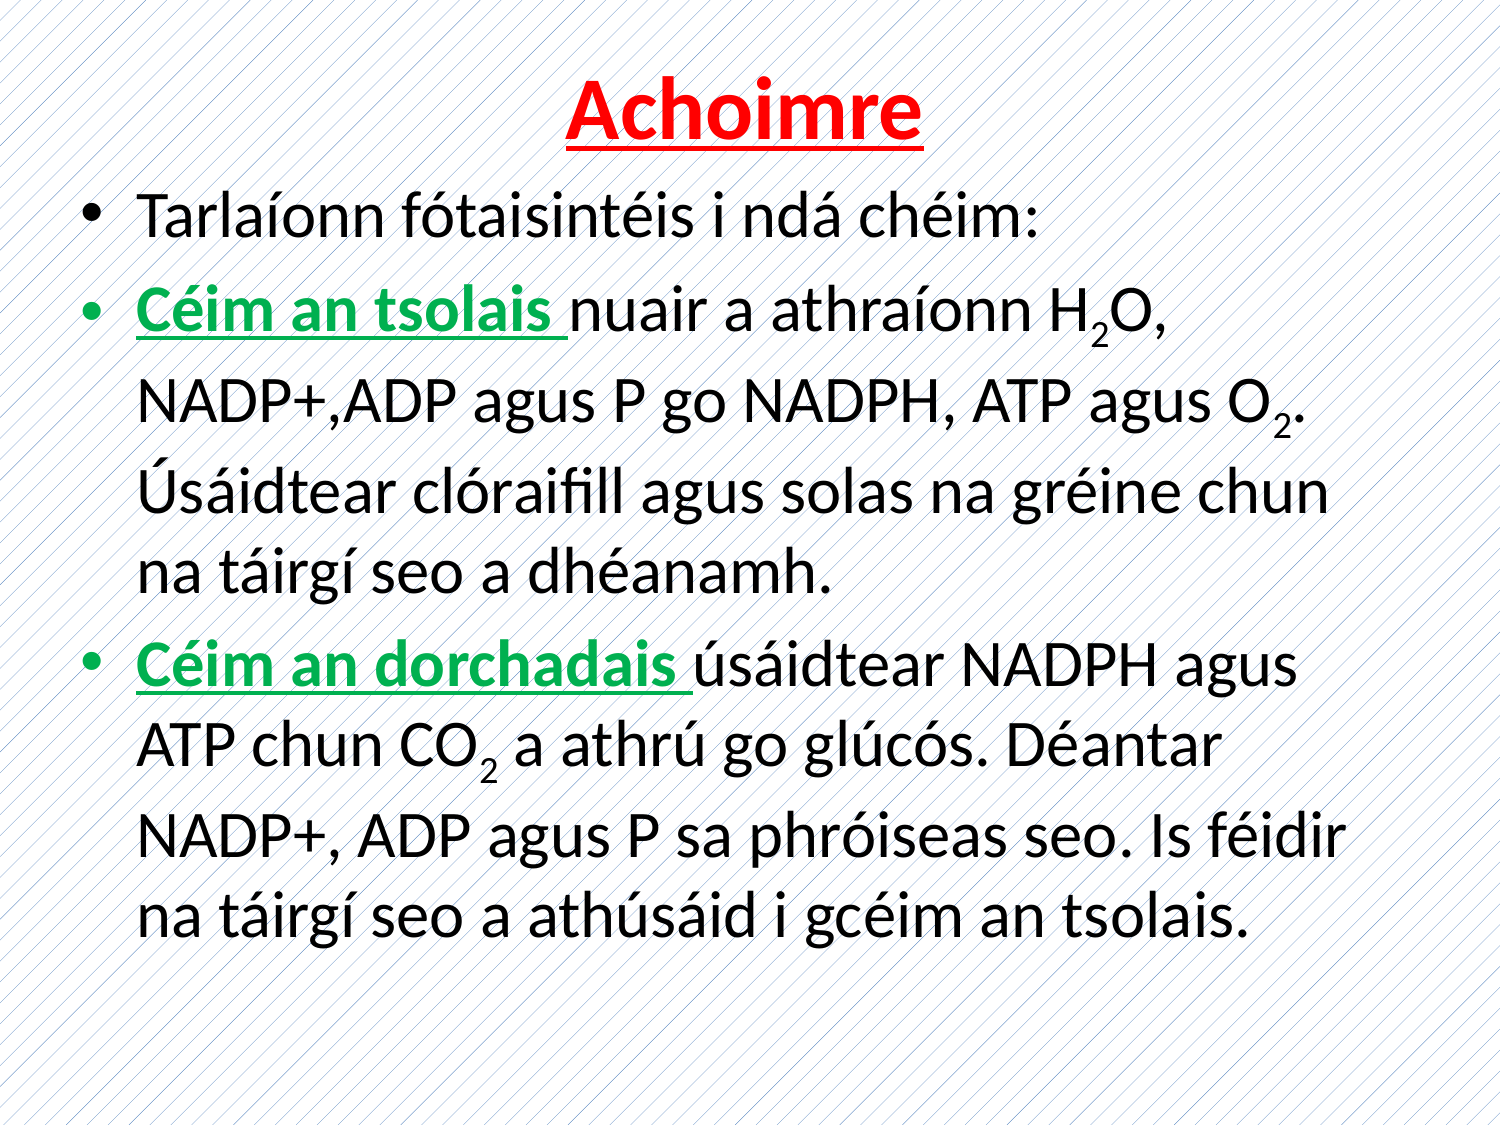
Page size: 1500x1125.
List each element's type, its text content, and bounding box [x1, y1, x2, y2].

footer [512, 1042, 988, 1103]
list Achoimre Tarlaíonn fótaisintéis i ndá chéim: Céim an tsolais nuair a athraíonn H2O, NADP+,ADP agus P go NADPH, ATP agus O2. Úsáidtear clóraifill agus solas na gréine chun na táirgí seo a dhéanamh. Céim an dorchadais úsáidtear NADPH agus ATP chun CO2 a athrú go glúcós. Déantar NADP+, ADP agus P sa phróiseas seo. Is féidir na táirgí seo a athúsáid i gcéim an tsolais. [64, 42, 1425, 1047]
